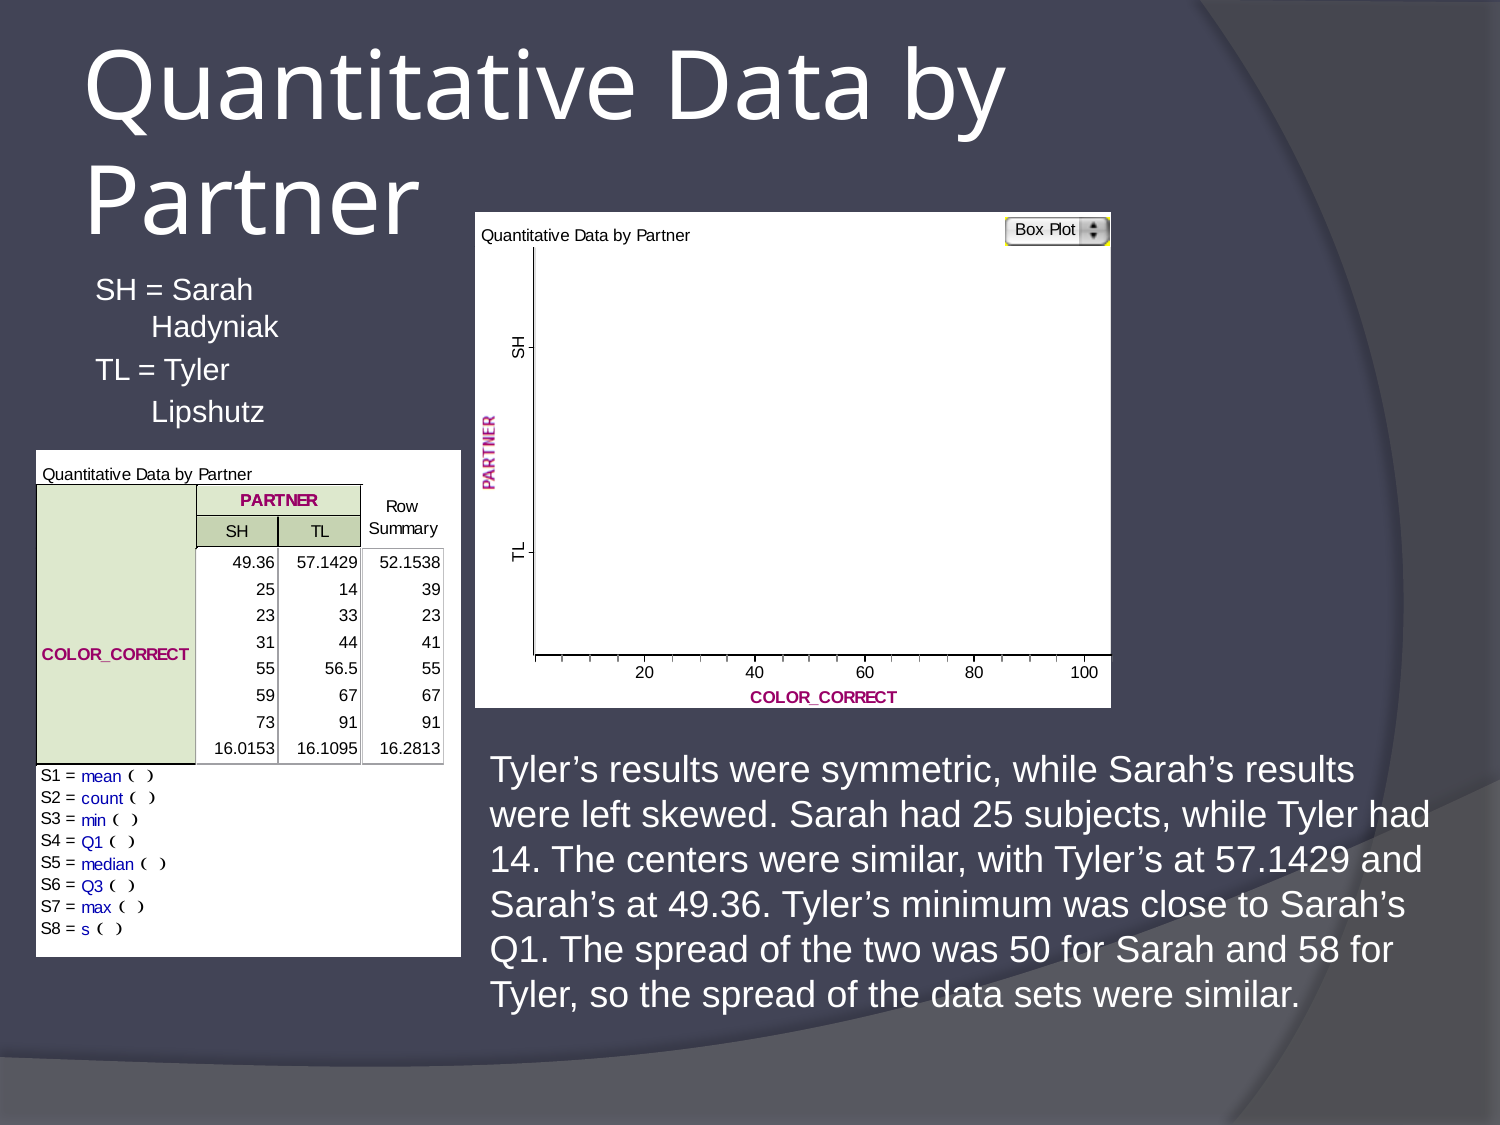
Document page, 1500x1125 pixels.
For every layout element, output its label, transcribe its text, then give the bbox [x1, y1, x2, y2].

picture [474, 212, 1113, 710]
text_box Tyler’s results were symmetric, while Sarah’s results were left skewed. Sarah had 25 subjects, while Tyler had 14. The centers were similar, with Tyler’s at 57.1429 and Sarah’s at 49.36. Tyler’s minimum was close to Sarah’s Q1. The spread of the two was 50 for Sarah and 58 for Tyler, so the spread of the data sets were similar. [474, 737, 1450, 1023]
picture [35, 449, 463, 959]
title Quantitative Data by Partner [75, 45, 1300, 233]
list SH = Sarah Hadyniak TL = Tyler Lipshutz [75, 262, 363, 438]
